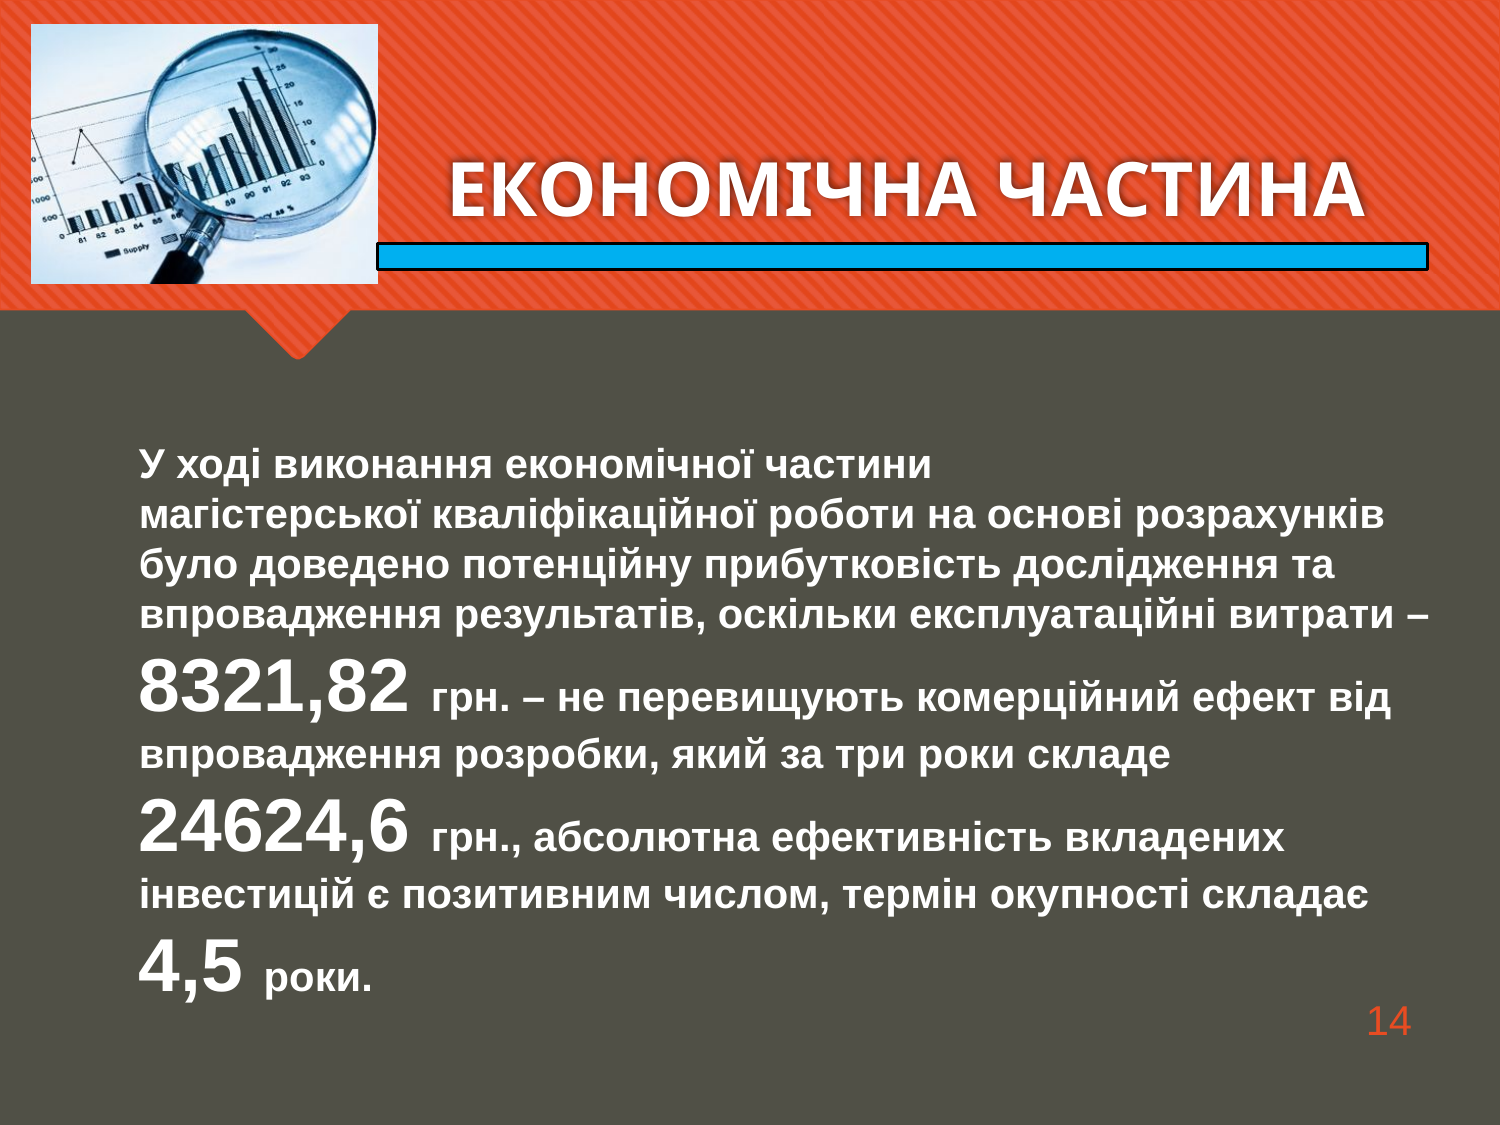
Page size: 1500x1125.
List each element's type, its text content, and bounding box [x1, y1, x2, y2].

text_box У ході виконання економічної частини магістерської кваліфікаційної роботи на основі розрахунків було доведено потенційну прибутковість дослідження та впровадження результатів, оскільки експлуатаційні витрати – 8321,82 грн. – не перевищують комерційний ефект від впровадження розробки, який за три роки складе 24624,6 грн., абсолютна ефективність вкладених інвестицій є позитивним числом, термін окупності складає 4,5 роки. [123, 429, 1464, 1014]
text_box [378, 242, 1429, 271]
title ЕКОНОМІЧНА ЧАСТИНА [431, 86, 1500, 239]
picture [30, 24, 378, 285]
slide_number 14 [1296, 1014, 1428, 1051]
